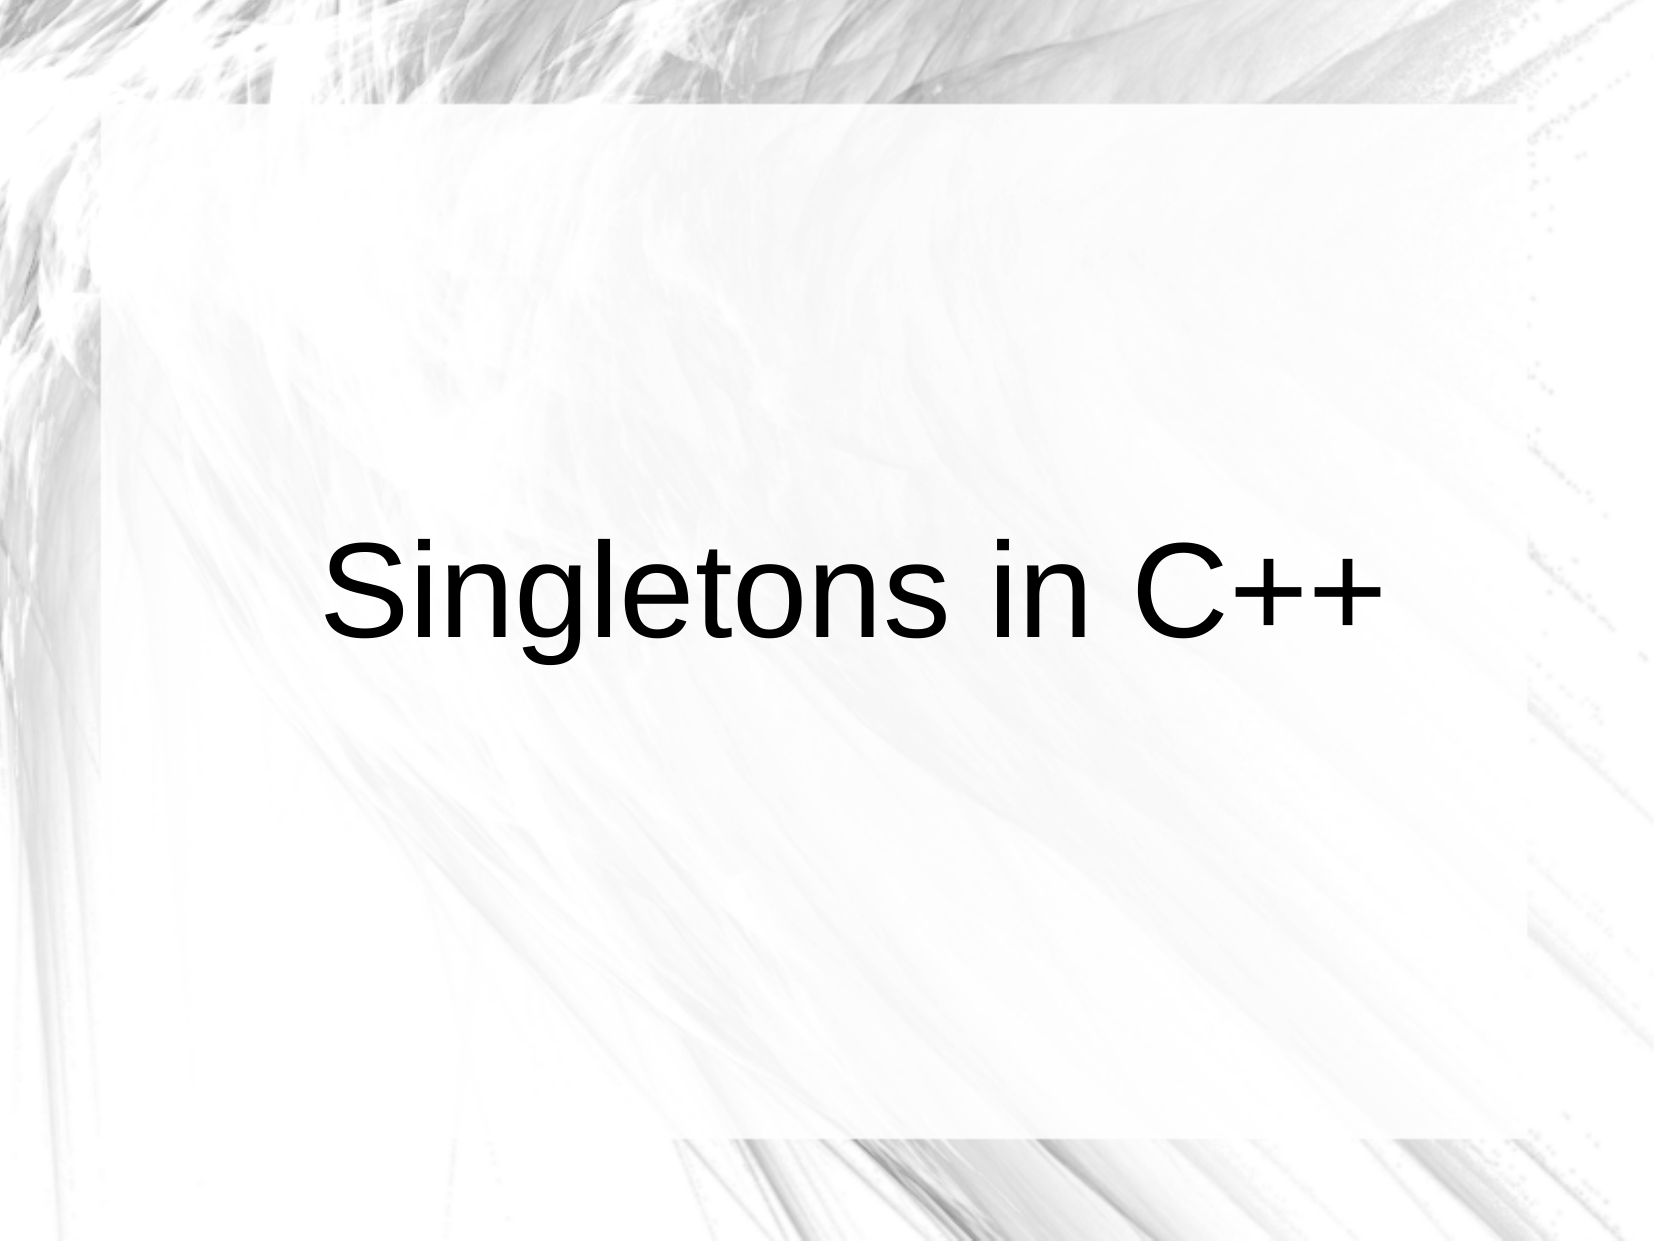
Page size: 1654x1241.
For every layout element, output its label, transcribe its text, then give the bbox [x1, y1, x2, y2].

picture [0, 0, 1654, 1241]
list Singletons in C++ [118, 319, 1571, 1109]
